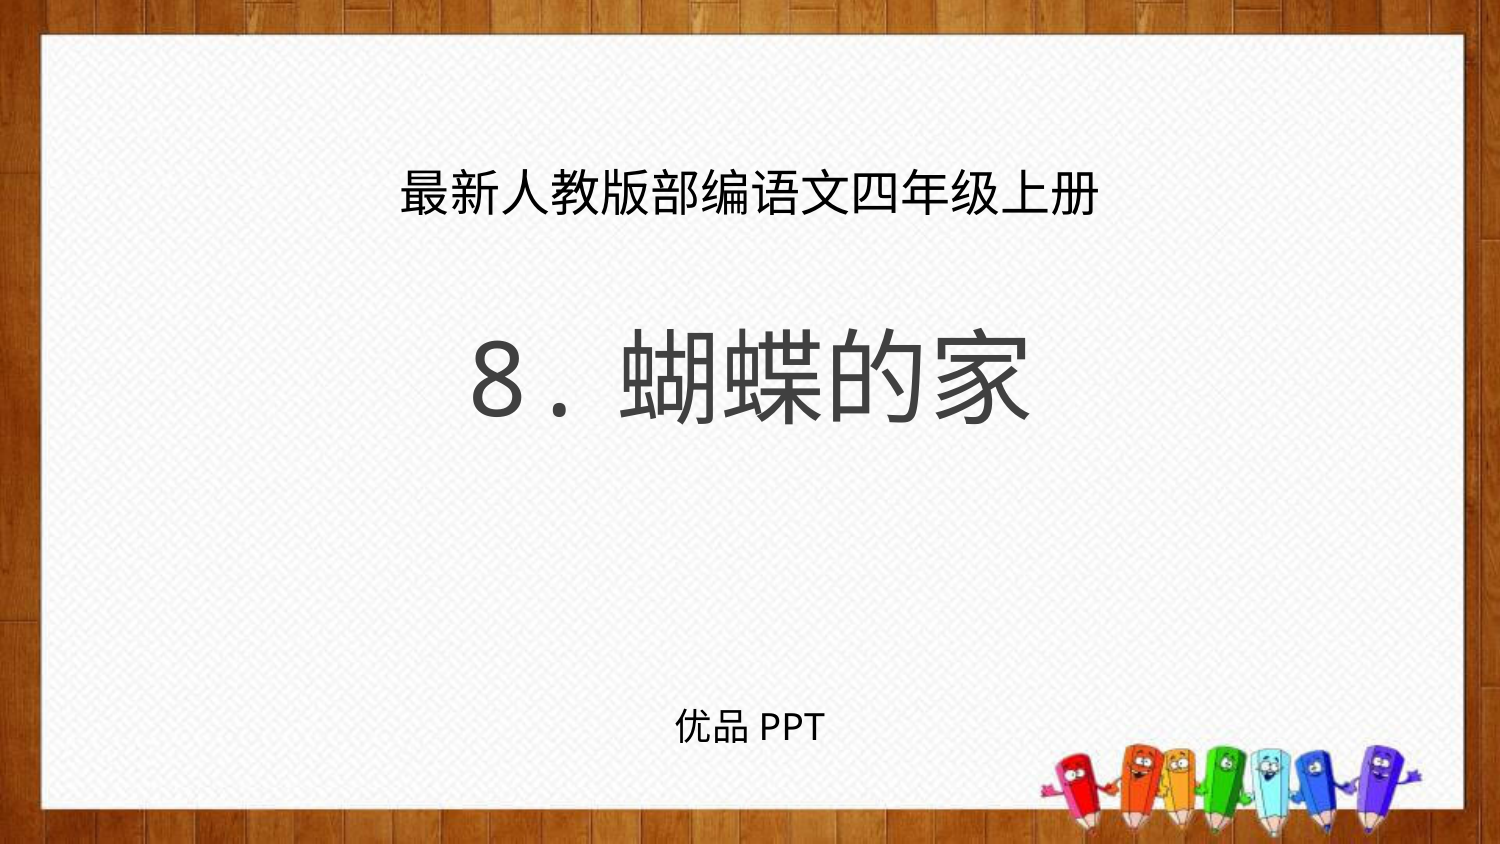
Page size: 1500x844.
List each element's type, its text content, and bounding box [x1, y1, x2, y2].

text_box 8.蝴蝶的家 [0, 308, 1500, 441]
text_box 最新人教版部编语文四年级上册 [0, 157, 1500, 226]
picture [0, 441, 1500, 691]
picture [0, 0, 1500, 157]
text_box 优品PPT [0, 691, 1500, 756]
picture [0, 756, 1500, 844]
picture [0, 226, 1500, 308]
